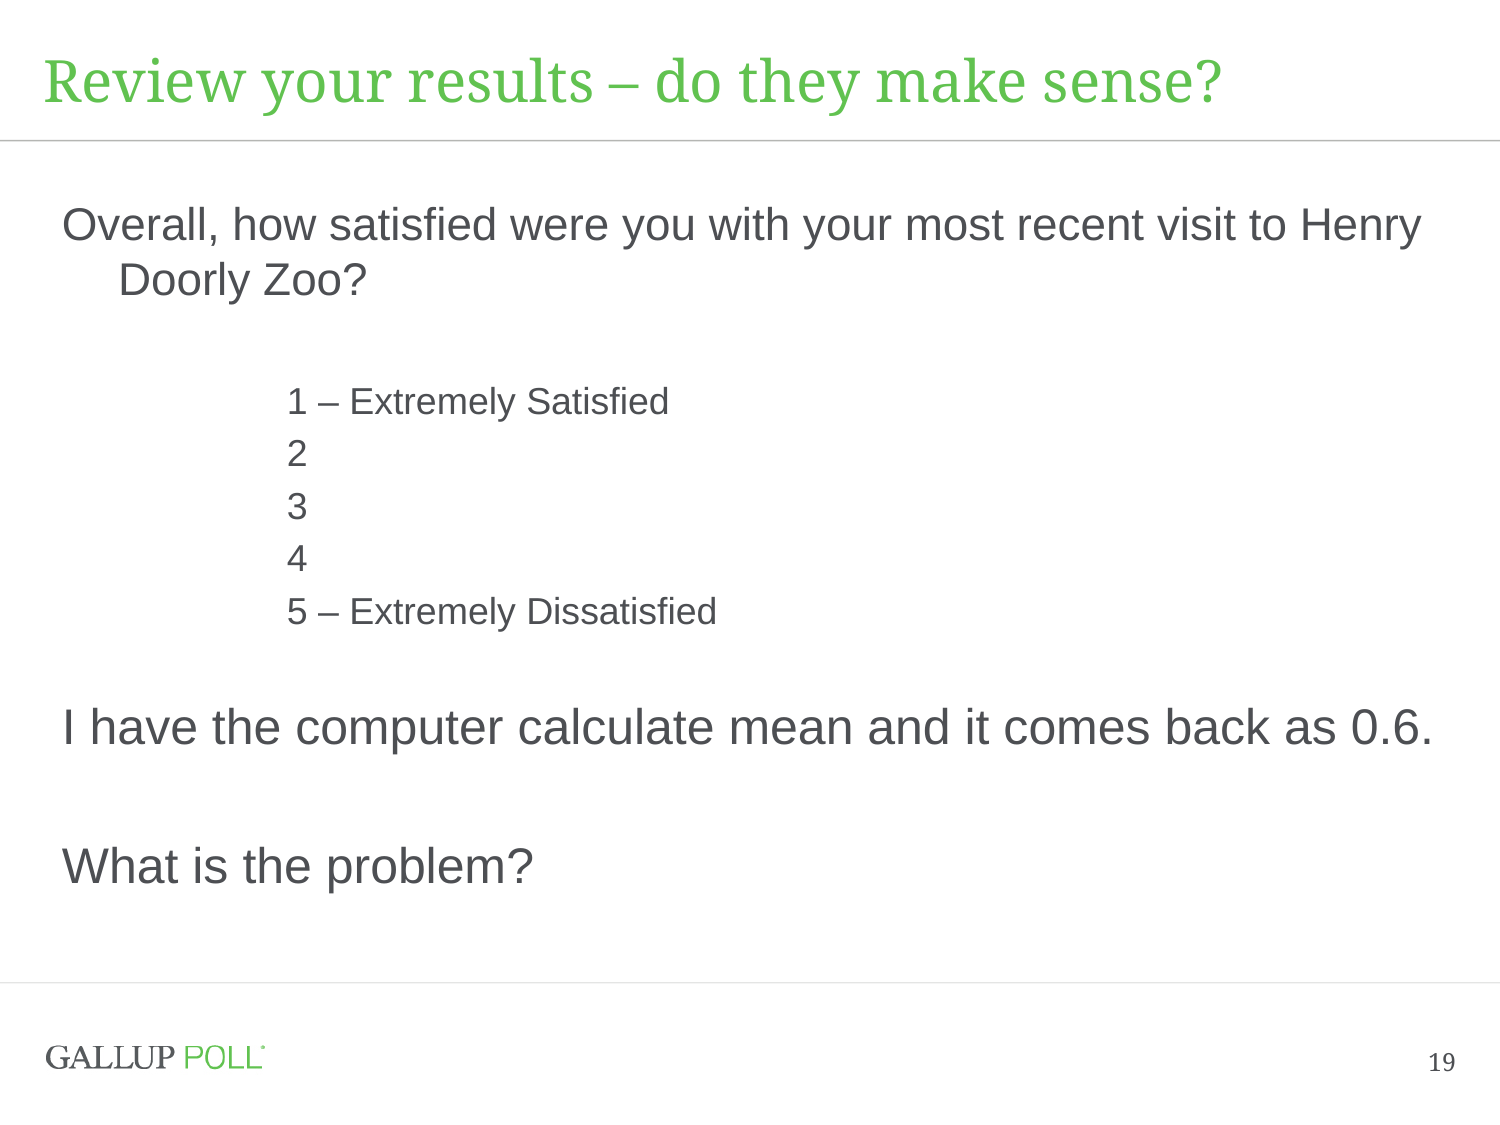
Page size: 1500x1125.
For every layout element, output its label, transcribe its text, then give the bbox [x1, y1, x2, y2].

title Review your results – do they make sense? [27, 30, 1461, 127]
slide_number 19 [1120, 1038, 1472, 1117]
list Overall, how satisfied were you with your most recent visit to Henry Doorly Zoo? 1 – Extremely Satisfied 2 3 4 5 – Extremely Dissatisfied I have the computer calculate mean and it comes back as 0.6. What is the problem? [46, 187, 1454, 949]
picture [0, 984, 1500, 1125]
